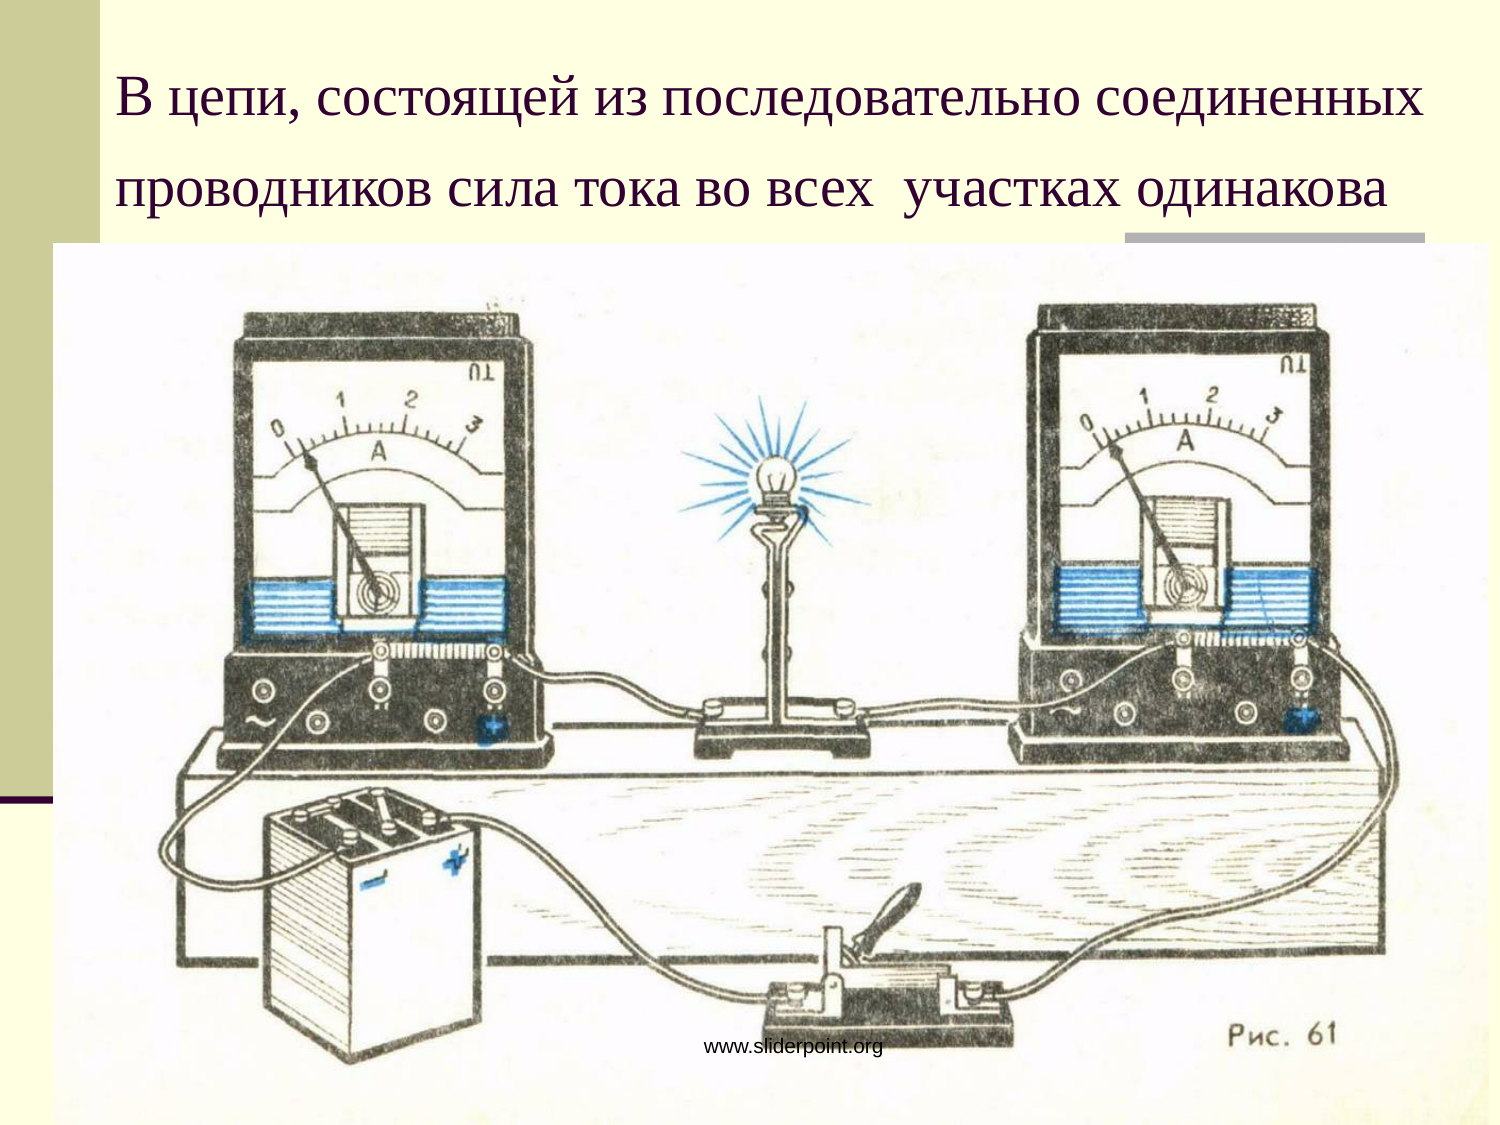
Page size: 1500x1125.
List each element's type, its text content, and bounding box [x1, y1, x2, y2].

title В цепи, состоящей из последовательно соединенных проводников сила тока во всех участках одинакова [100, 45, 1471, 234]
picture [52, 243, 1489, 1125]
